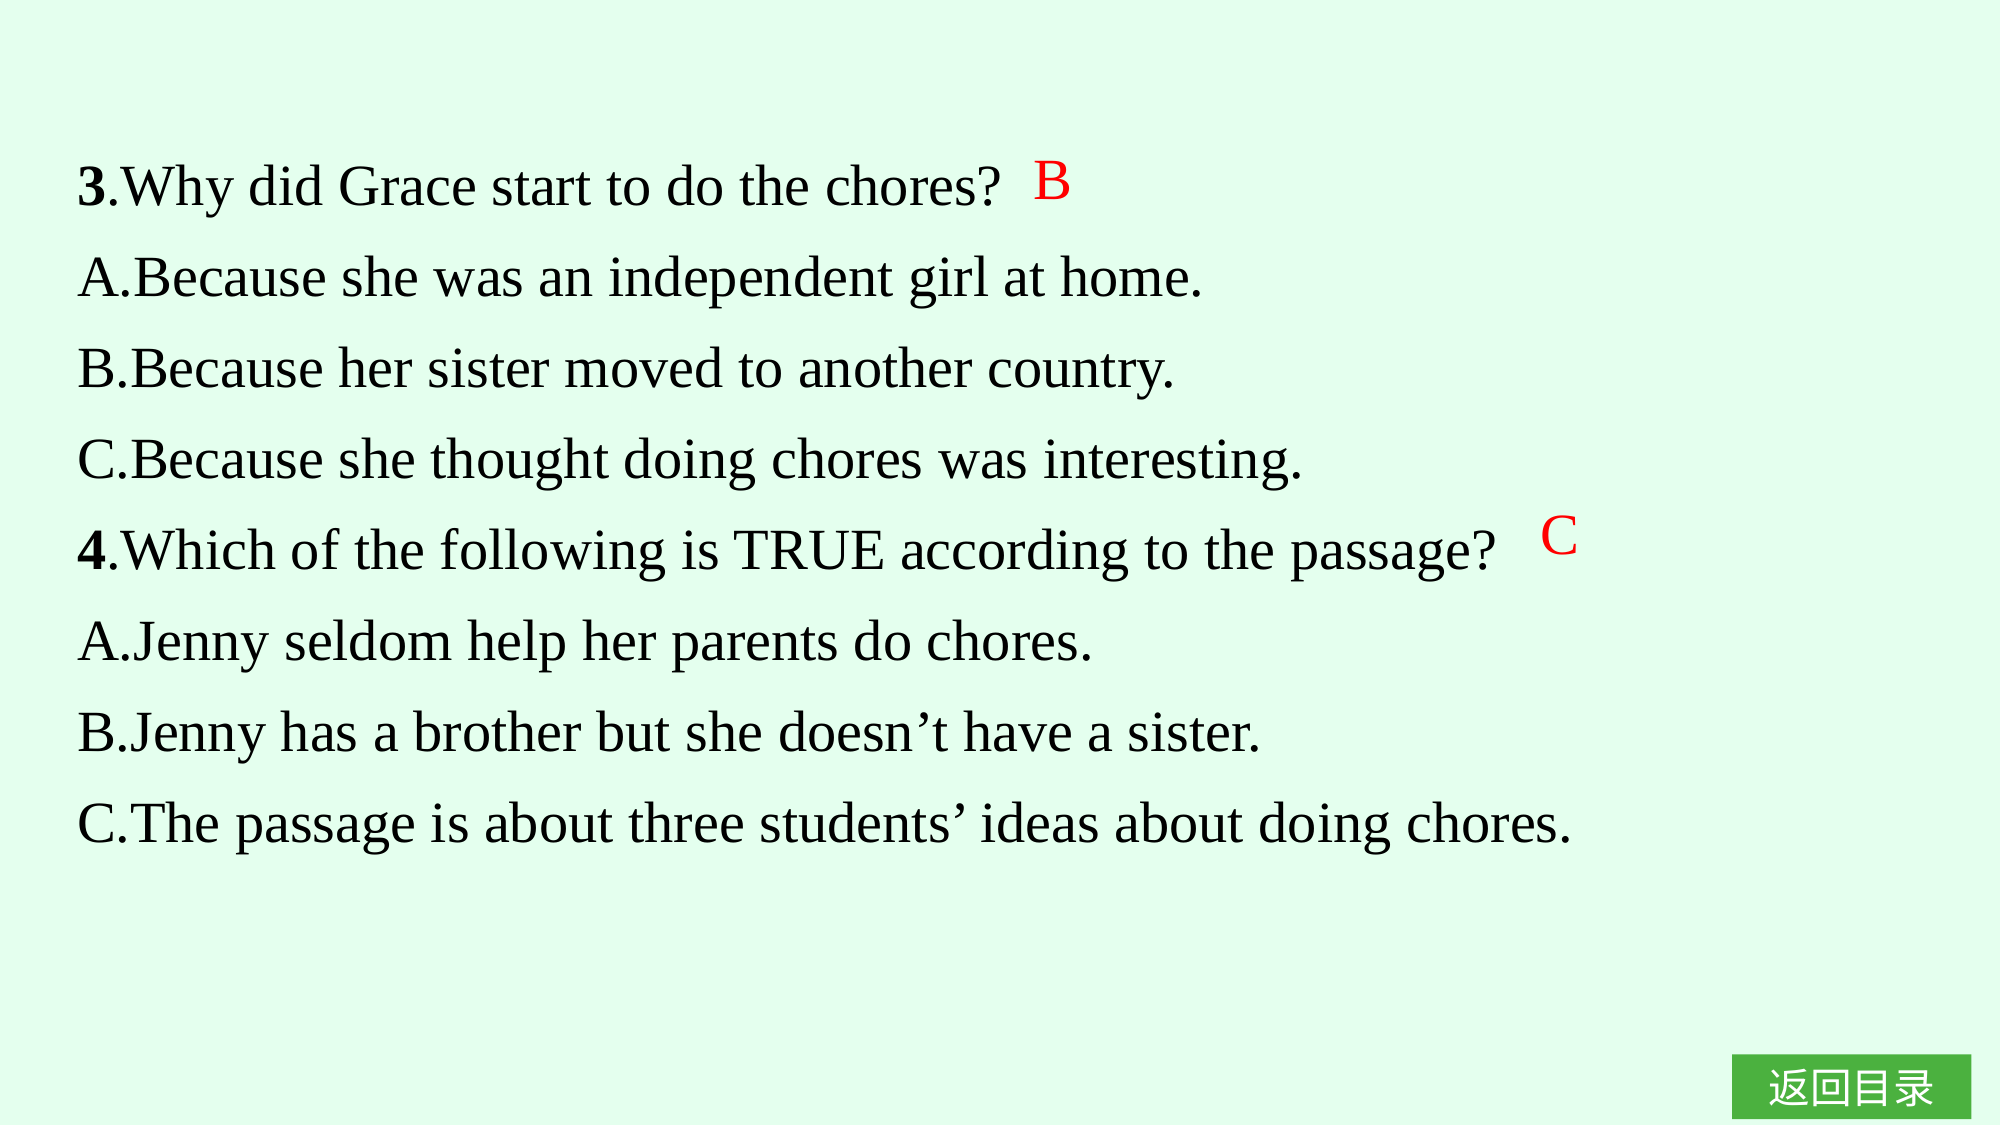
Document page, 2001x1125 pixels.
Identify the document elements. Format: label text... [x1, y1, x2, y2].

text_box C [1525, 489, 1595, 574]
text_box 3.Why did Grace start to do the chores? A.Because she was an independent girl at home. B.Because her sister moved to another country. C.Because she thought doing chores was interesting. 4.Which of the following is TRUE according to the passage? A.Jenny seldom help her parents do chores. B.Jenny has a brother but she doesn’t have a sister. C.The passage is about three students’ ideas about doing chores. [62, 118, 1938, 862]
text_box B [1018, 133, 1088, 219]
